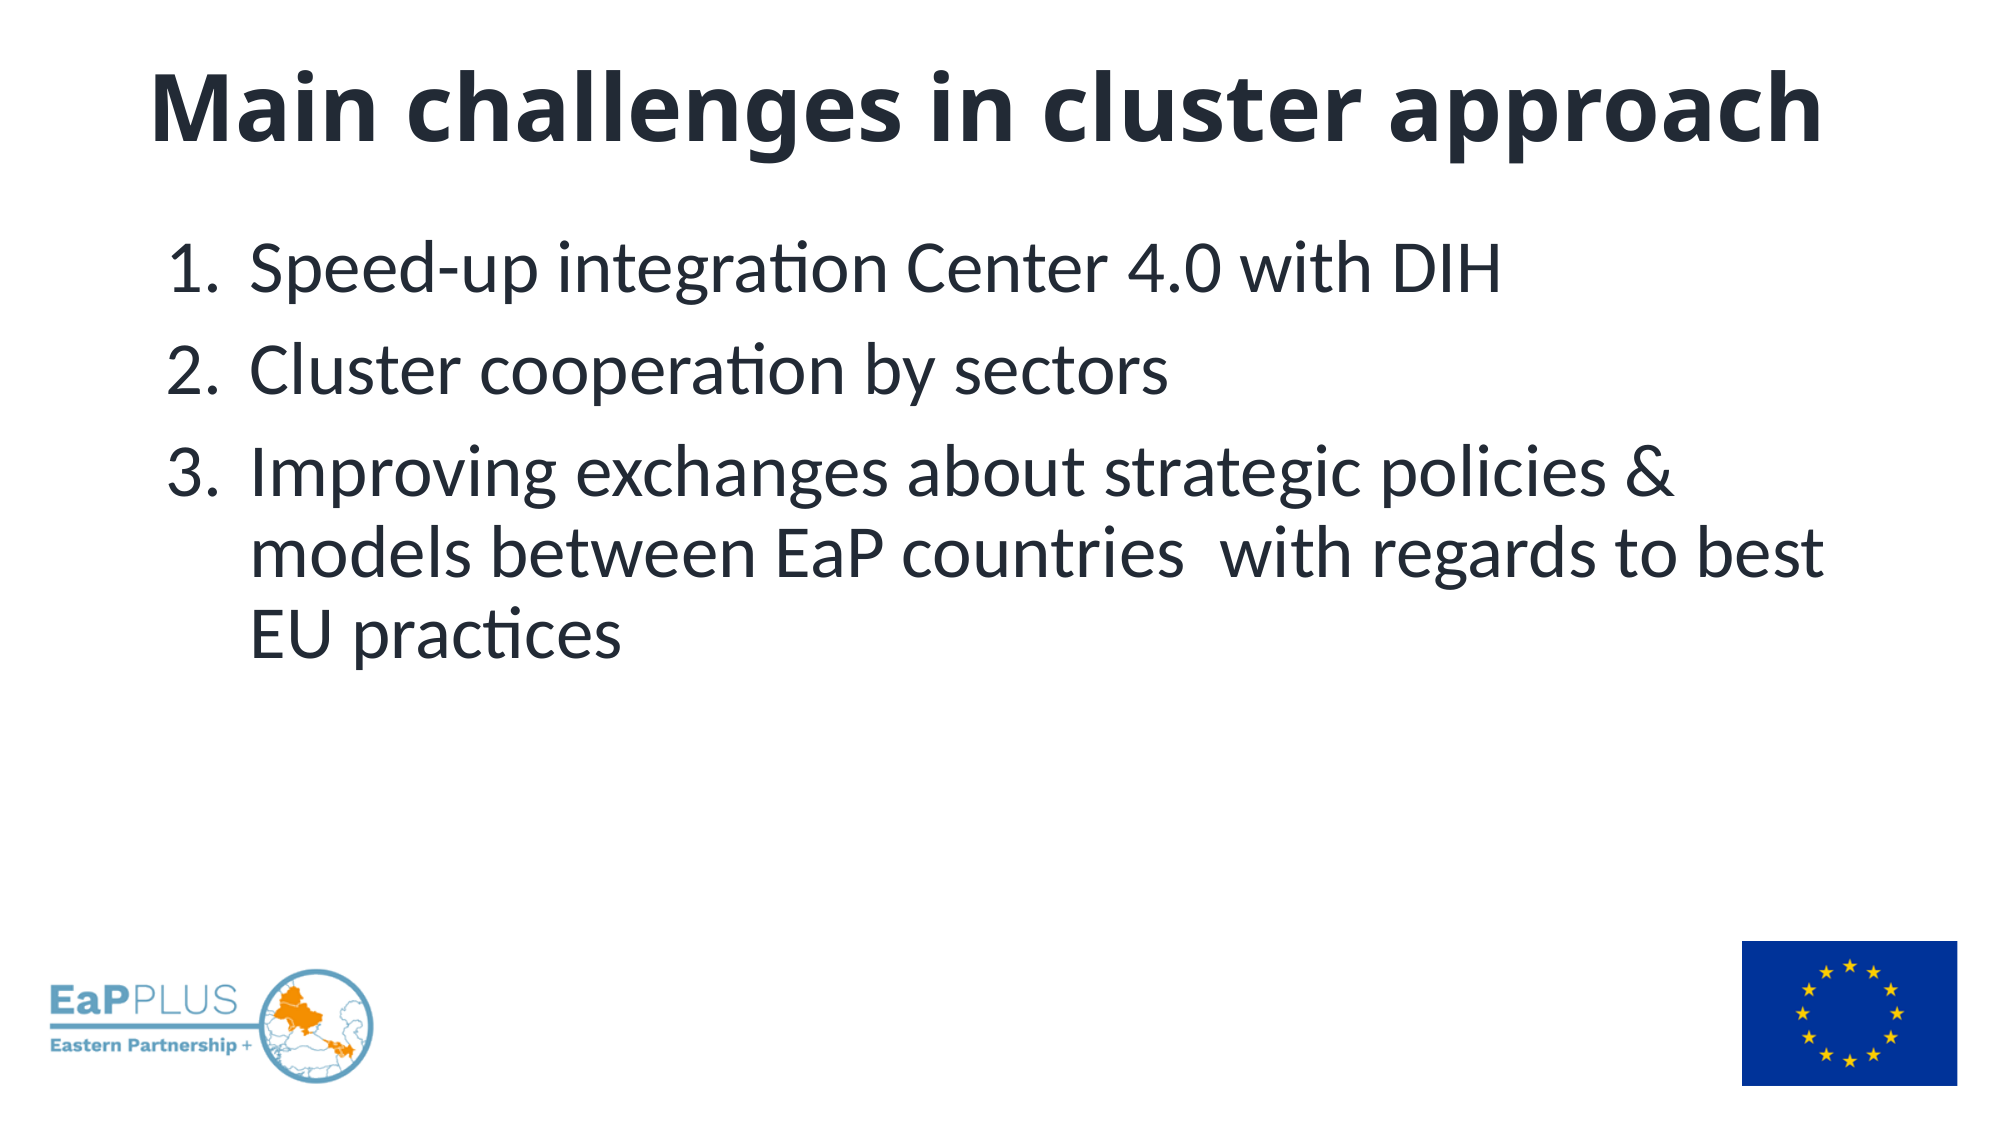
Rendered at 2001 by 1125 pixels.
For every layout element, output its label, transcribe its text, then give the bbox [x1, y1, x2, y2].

title Main challenges in cluster approach [124, 3, 1850, 221]
picture [1742, 941, 1958, 1086]
picture [0, 921, 423, 1125]
list Speed-up integration Center 4.0 with DIH Cluster cooperation by sectors Improving exchanges about strategic policies & models between EaP countries with regards to best EU practices [150, 220, 1876, 1014]
